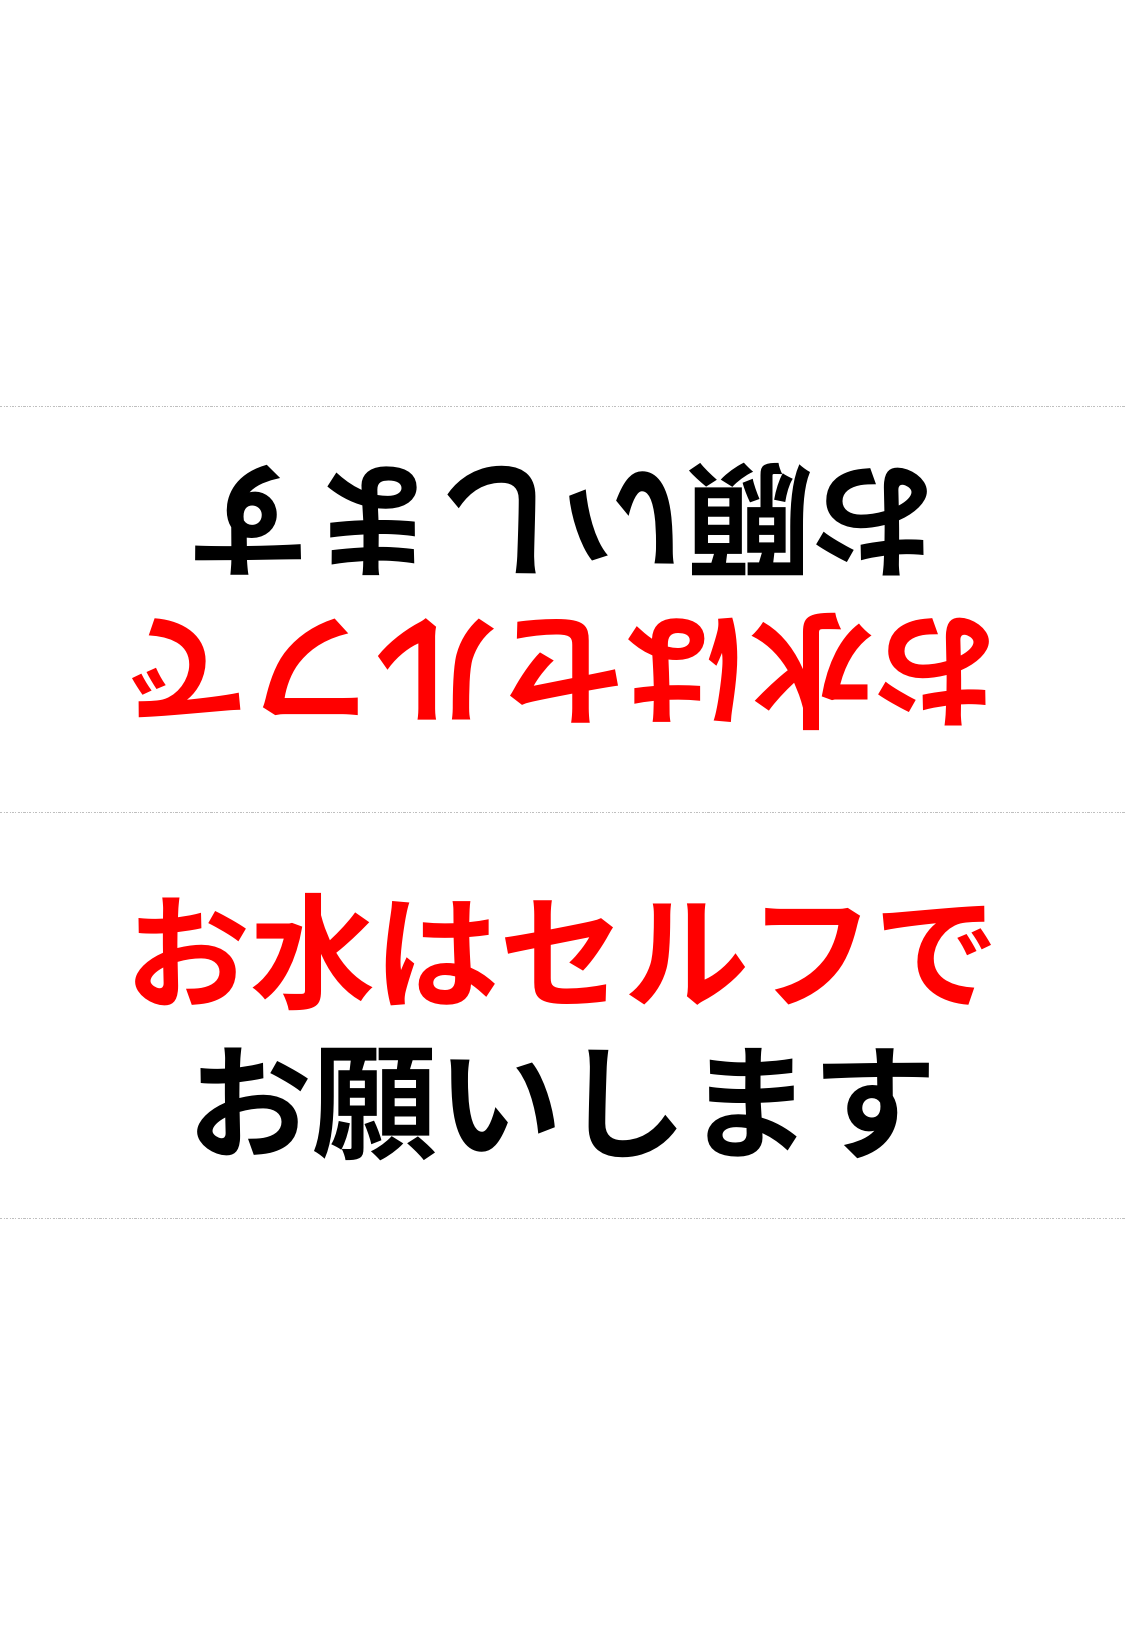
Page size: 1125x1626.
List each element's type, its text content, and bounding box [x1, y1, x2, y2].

text_box お水はセルフで お願いします [110, 442, 1015, 758]
text_box お水はセルフで お願いします [110, 867, 1015, 1183]
